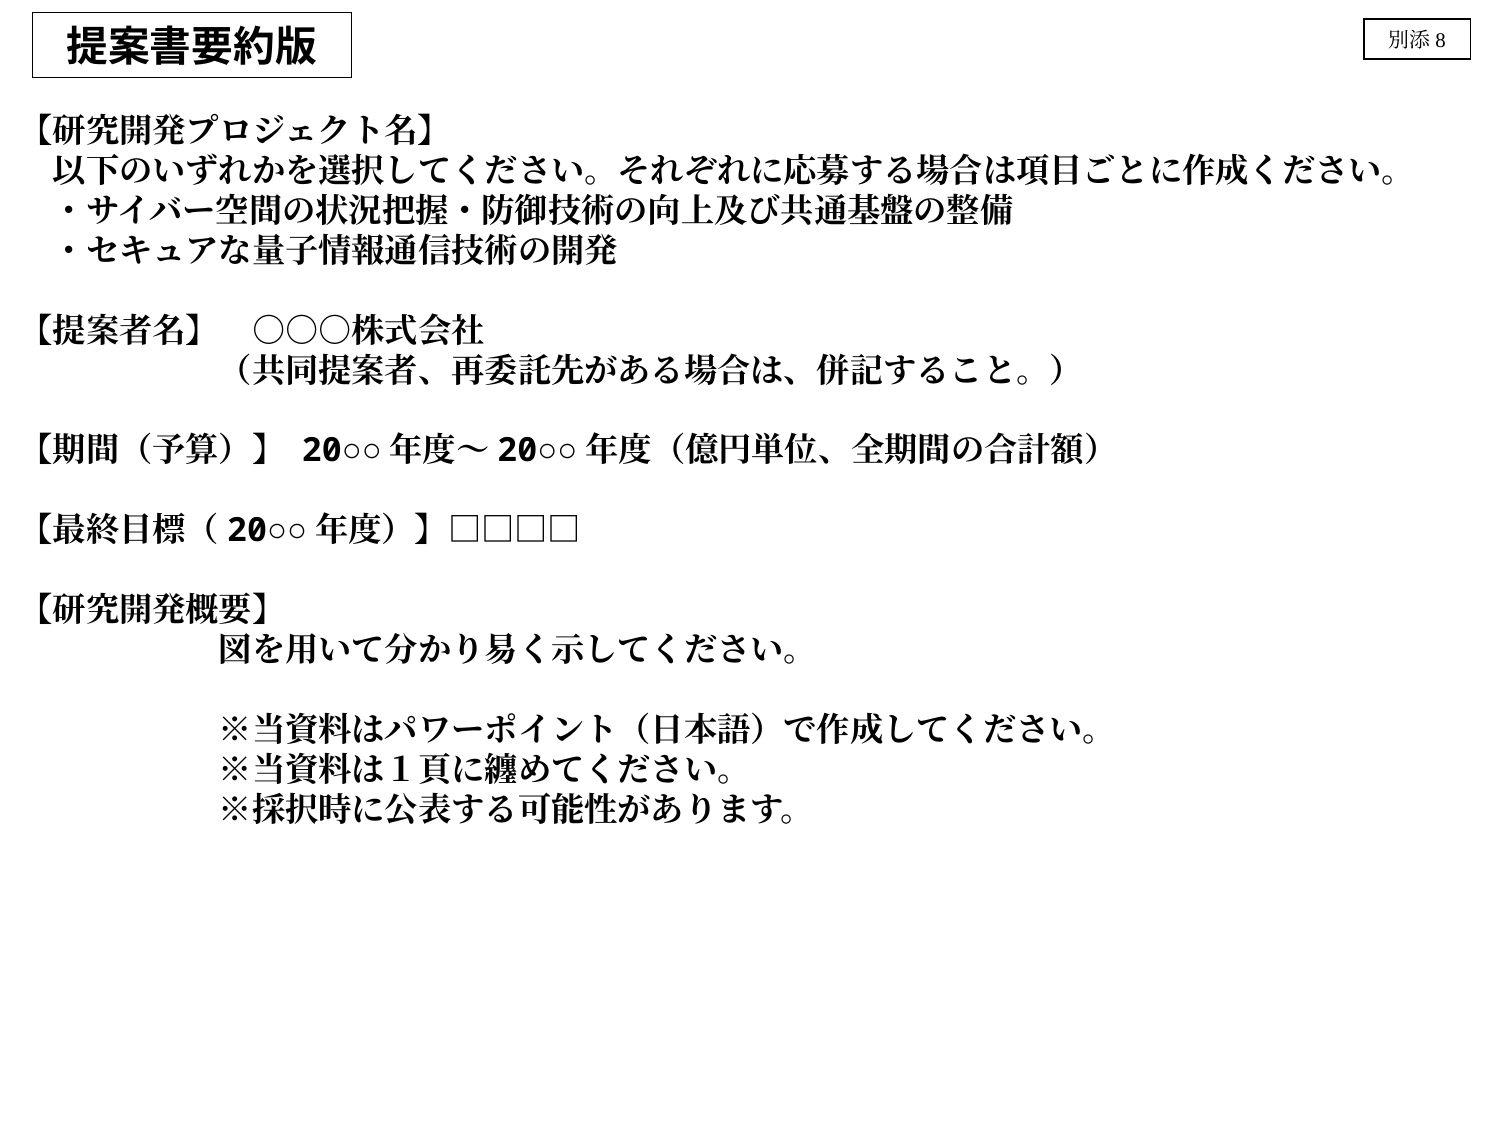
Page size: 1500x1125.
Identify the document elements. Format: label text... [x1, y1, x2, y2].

text_box 提案書要約版 [32, 12, 352, 78]
text_box 別添8 [1364, 19, 1471, 60]
text_box 【研究開発プロジェクト名】 以下のいずれかを選択してください。それぞれに応募する場合は項目ごとに作成ください。 ・サイバー空間の状況把握・防御技術の向上及び共通基盤の整備 ・セキュアな量子情報通信技術の開発 【提案者名】 ○○○株式会社 （共同提案者、再委託先がある場合は、併記すること。） 【期間（予算）】 20○○年度～20○○年度（億円単位、全期間の合計額） 【最終目標（20○○年度）】□□□□ 【研究開発概要】 図を用いて分かり易く示してください。 ※当資料はパワーポイント（日本語）で作成してください。 ※当資料は１頁に纏めてください。 ※採択時に公表する可能性があります。 [4, 101, 1500, 929]
